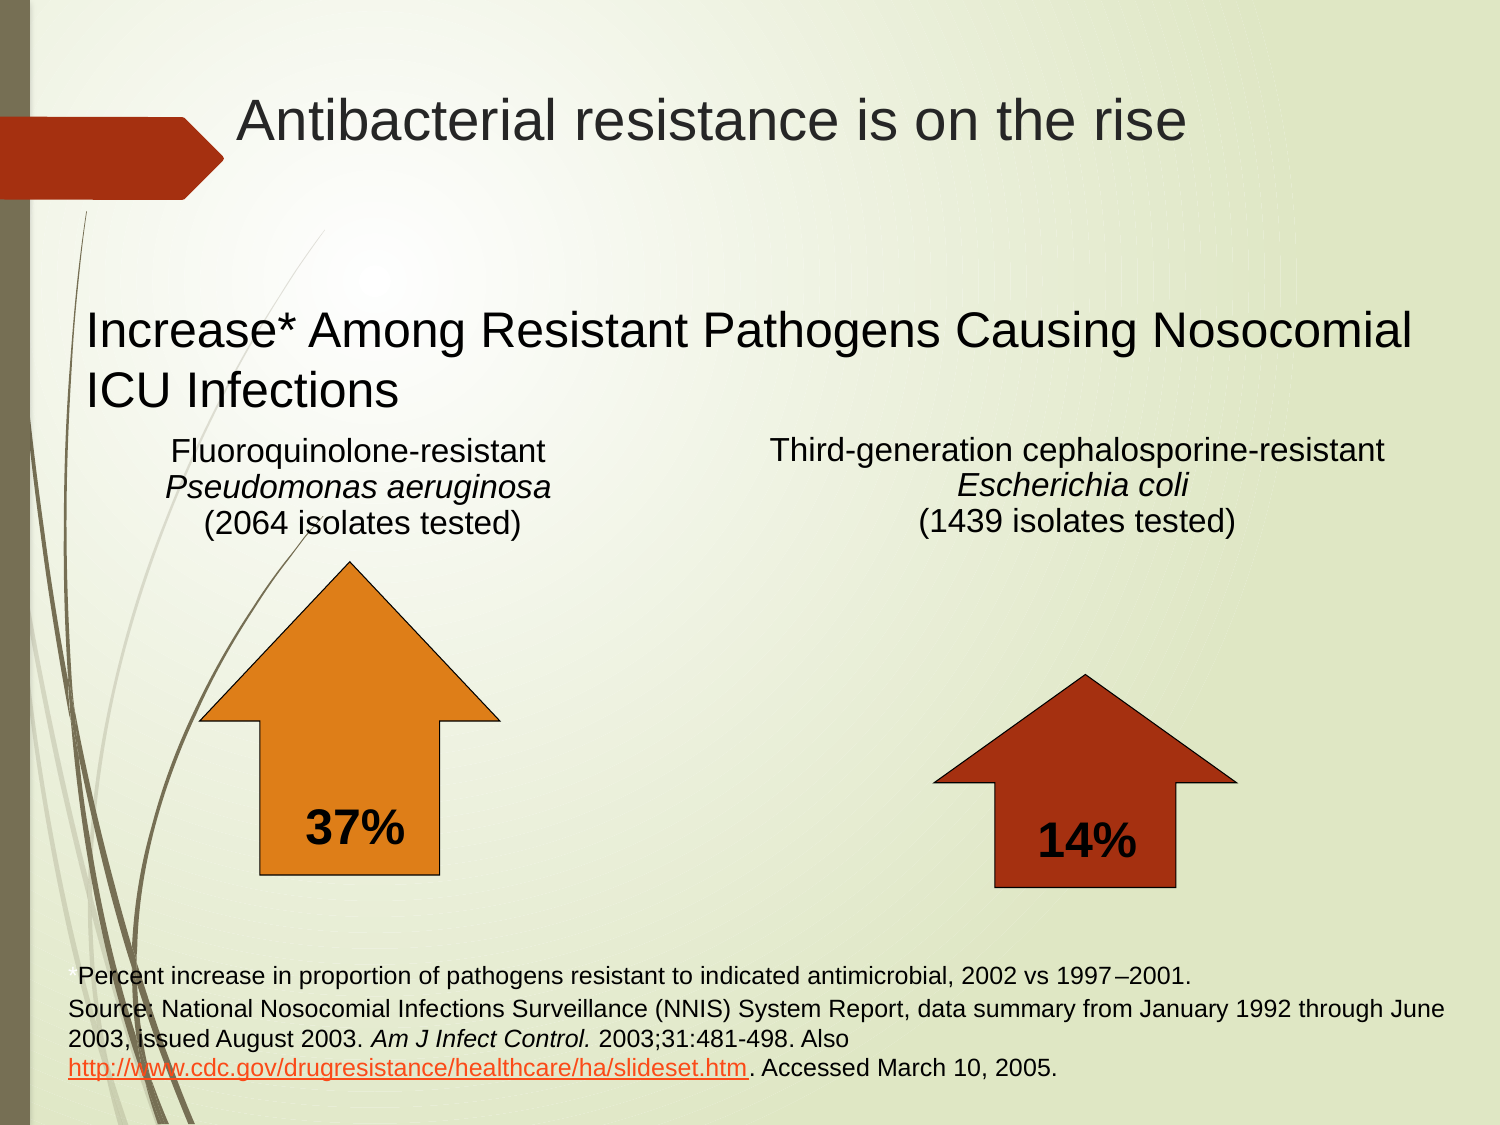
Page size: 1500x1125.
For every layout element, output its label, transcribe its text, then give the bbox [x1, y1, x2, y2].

text_box Fluoroquinolone-resistant Pseudomonas aeruginosa (2064 isolates tested) [50, 426, 677, 549]
text_box 14% [1004, 799, 1170, 875]
text_box Increase* Among Resistant Pathogens Causing Nosocomial ICU Infections [70, 290, 1500, 425]
text_box *Percent increase in proportion of pathogens resistant to indicated antimicrobial, 2002 vs 1997–2001. Source: National Nosocomial Infections Surveillance (NNIS) System Report, data summary from January 1992 through June 2003, issued August 2003. Am J Infect Control. 2003;31:481-498. Also http://www.cdc.gov/drugresistance/healthcare/ha/slideset.htm. Accessed March 10, 2005. [53, 952, 1482, 1090]
title Antibacterial resistance is on the rise [221, 75, 1425, 234]
text_box 37% [273, 787, 438, 863]
text_box Third-generation cephalosporine-resistant Escherichia coli (1439 isolates tested) [690, 424, 1465, 548]
text_box [199, 561, 500, 876]
text_box [934, 674, 1237, 888]
